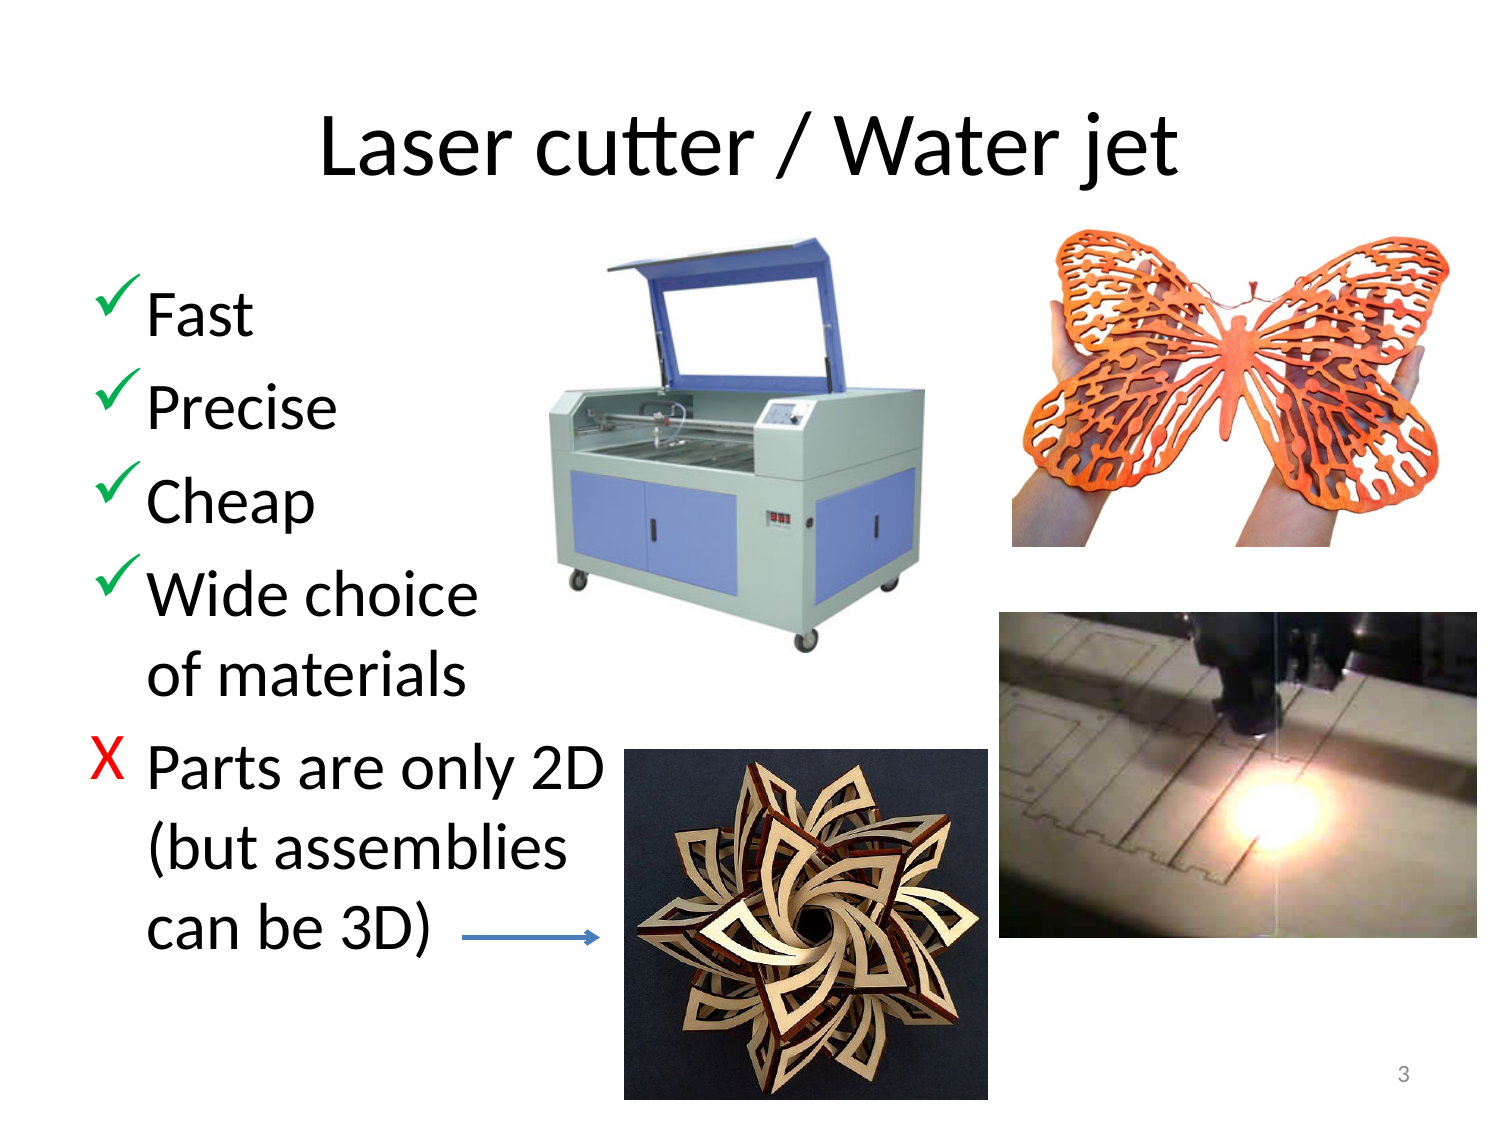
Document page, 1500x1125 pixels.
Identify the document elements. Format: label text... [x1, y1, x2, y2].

picture [999, 612, 1477, 938]
slide_number 3 [1074, 1042, 1425, 1103]
list Fast Precise Cheap Wide choice of materials Parts are only 2D (but assemblies can be 3D) [75, 262, 1425, 1005]
title Laser cutter / Water jet [75, 45, 1425, 233]
picture [549, 237, 926, 653]
picture [1012, 199, 1476, 548]
picture [624, 749, 988, 1100]
